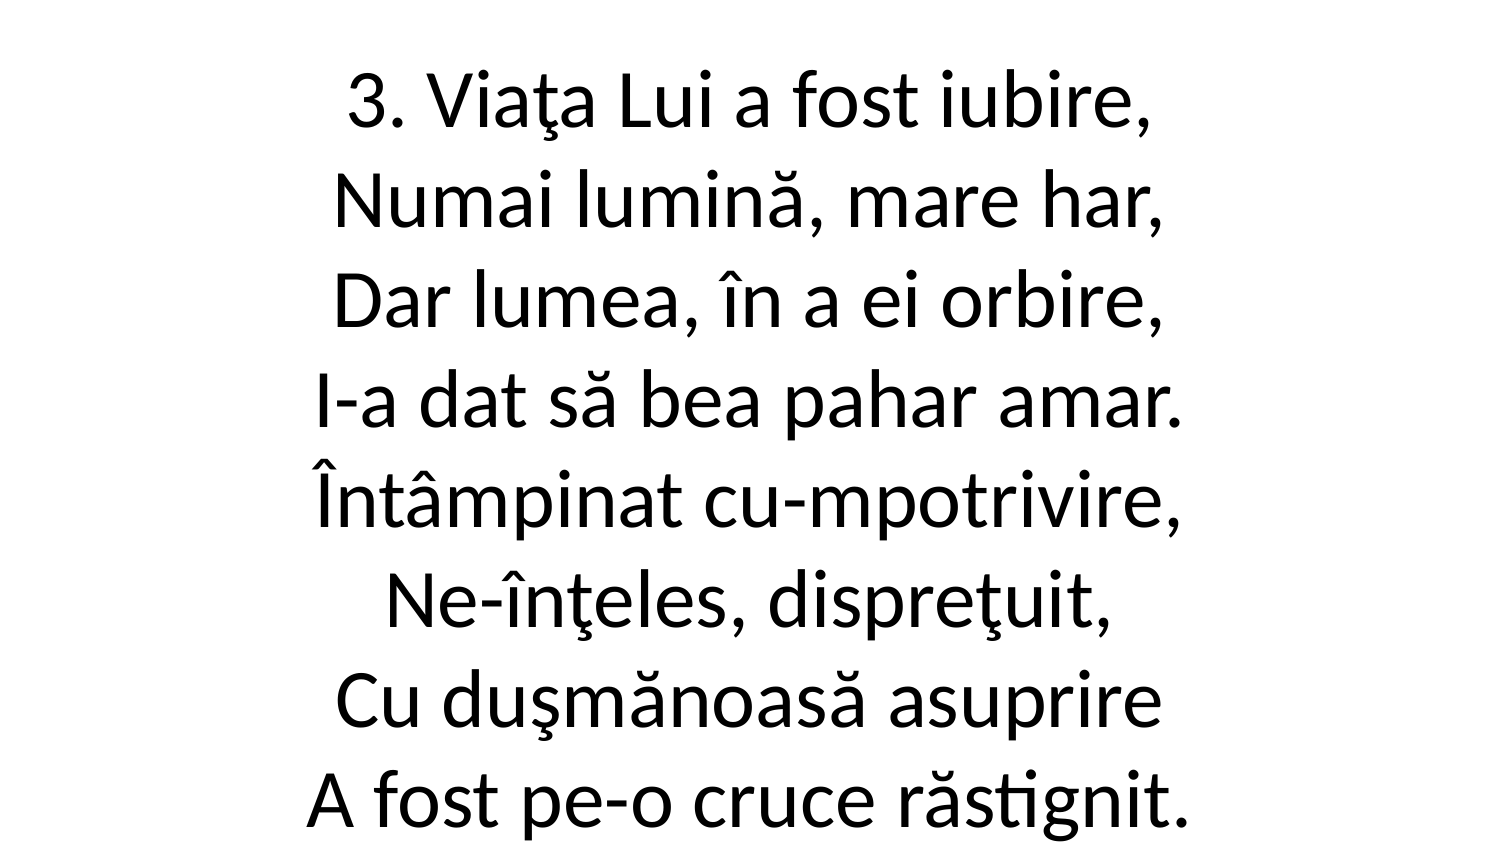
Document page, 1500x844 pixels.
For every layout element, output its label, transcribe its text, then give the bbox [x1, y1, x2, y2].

text_box 3. Viaţa Lui a fost iubire, Numai lumină, mare har, Dar lumea, în a ei orbire, I-a dat să bea pahar amar. Întâmpinat cu-mpotrivire, Ne-înţeles, dispreţuit, Cu duşmănoasă asuprire A fost pe-o cruce răstignit. [291, 0, 1209, 844]
